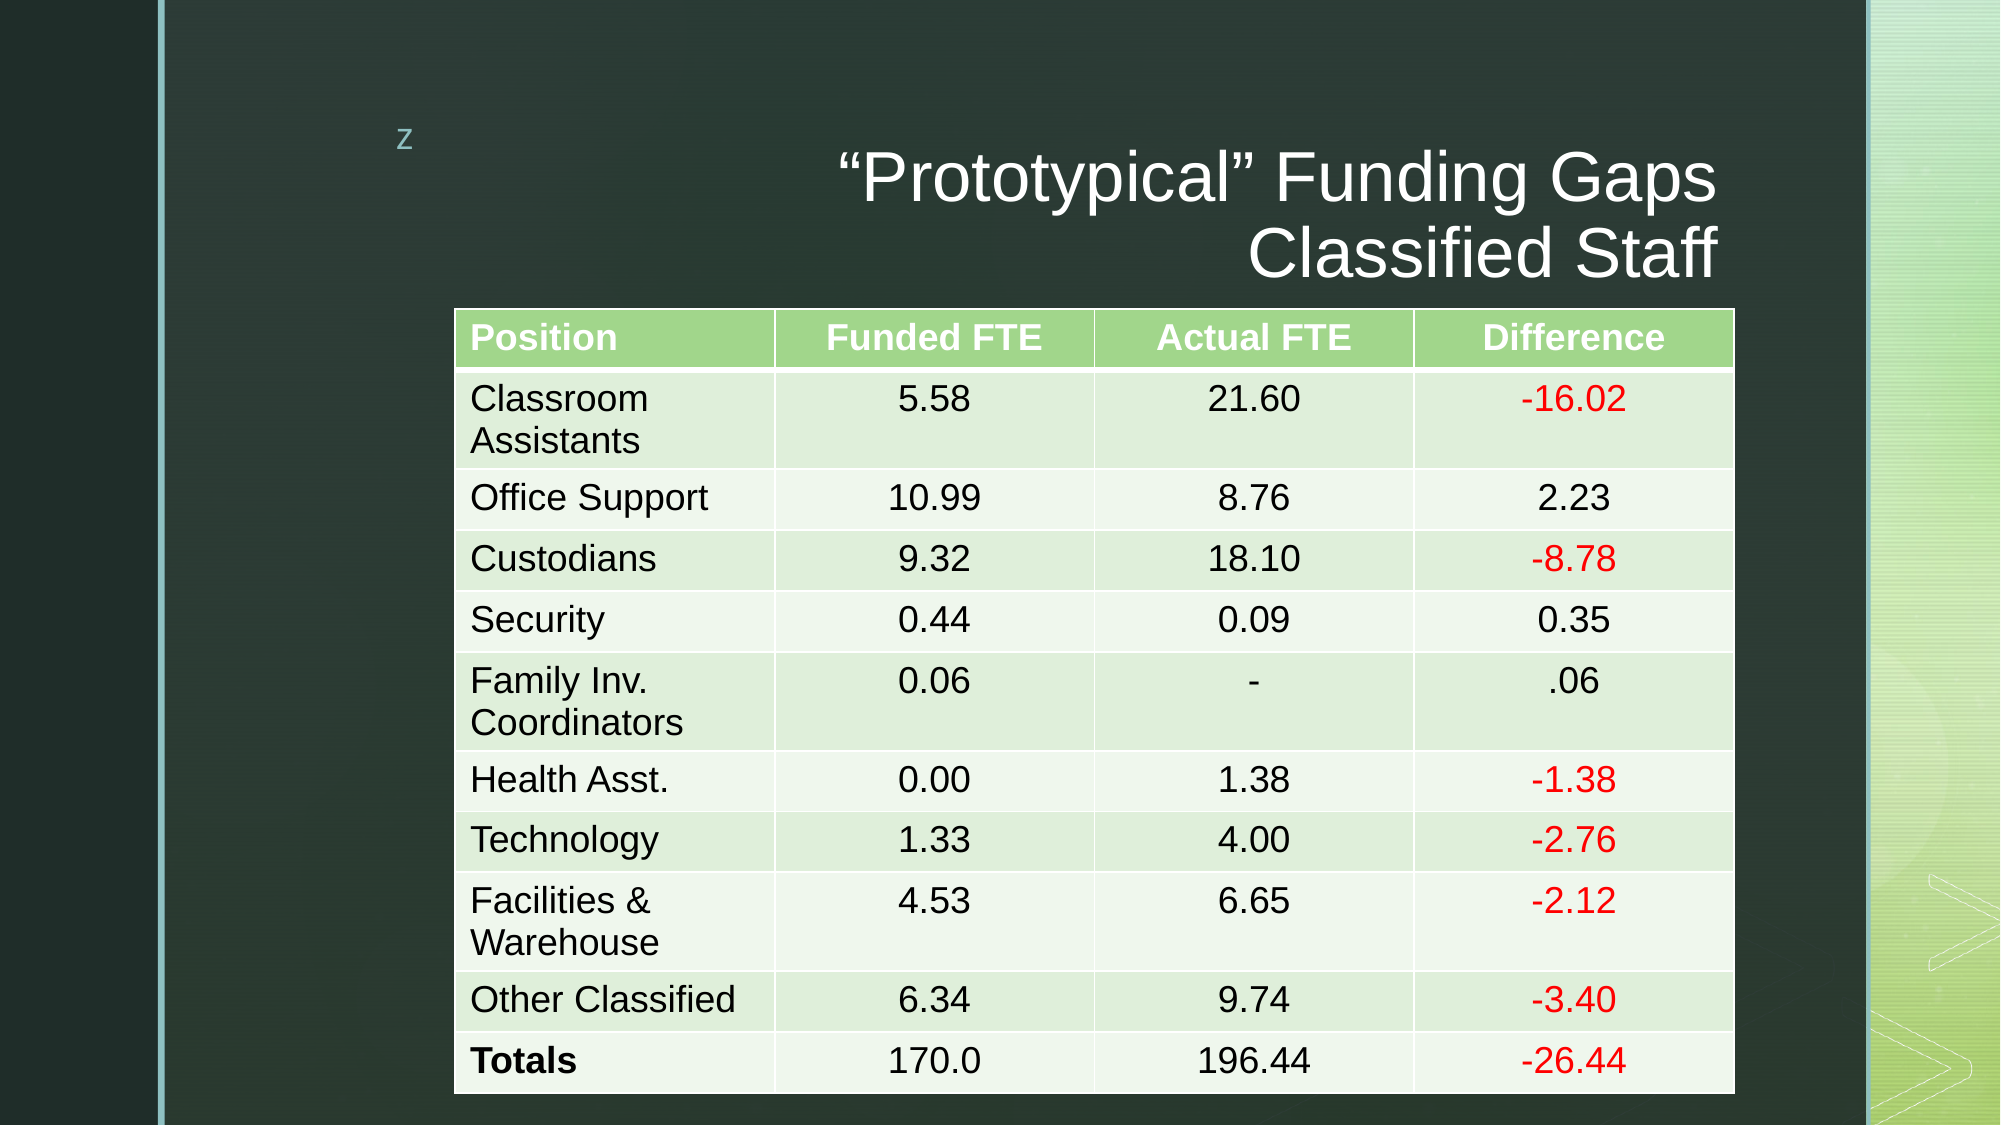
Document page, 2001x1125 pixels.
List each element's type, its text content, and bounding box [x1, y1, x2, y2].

title “Prototypical” Funding Gaps Classified Staff [428, 132, 1734, 310]
table_cell Facilities & Warehouse [456, 873, 774, 970]
table_cell 0.35 [1415, 592, 1733, 651]
table_cell -1.38 [1415, 752, 1733, 811]
table_cell -26.44 [1415, 1033, 1733, 1092]
table_cell -16.02 [1415, 373, 1733, 468]
table_cell 0.06 [776, 653, 1094, 750]
table_cell - [1095, 653, 1413, 750]
table_header Position [456, 310, 774, 367]
table_cell 196.44 [1095, 1033, 1413, 1092]
table_cell 0.00 [776, 752, 1094, 811]
table_cell Office Support [456, 470, 774, 529]
table_cell 4.00 [1095, 812, 1413, 871]
table_cell 9.74 [1095, 972, 1413, 1031]
table_cell 1.38 [1095, 752, 1413, 811]
table_cell 2.23 [1415, 470, 1733, 529]
table_cell 21.60 [1095, 373, 1413, 468]
table_cell 4.53 [776, 873, 1094, 970]
table_cell .06 [1415, 653, 1733, 750]
table_cell 5.58 [776, 373, 1094, 468]
table_header Funded FTE [776, 310, 1094, 367]
table_header Difference [1415, 310, 1733, 367]
table_cell -2.12 [1415, 873, 1733, 970]
table_cell Technology [456, 812, 774, 871]
table_cell 18.10 [1095, 531, 1413, 590]
table_cell 6.65 [1095, 873, 1413, 970]
table_cell 8.76 [1095, 470, 1413, 529]
table_cell 10.99 [776, 470, 1094, 529]
table_cell -2.76 [1415, 812, 1733, 871]
table_cell Security [456, 592, 774, 651]
table_cell Family Inv. Coordinators [456, 653, 774, 750]
table_header Actual FTE [1095, 310, 1413, 367]
table_cell 0.09 [1095, 592, 1413, 651]
table_cell Totals [456, 1033, 774, 1092]
table_cell 170.0 [776, 1033, 1094, 1092]
table_cell Other Classified [456, 972, 774, 1031]
table_cell 6.34 [776, 972, 1094, 1031]
table_cell -8.78 [1415, 531, 1733, 590]
table_cell Custodians [456, 531, 774, 590]
table_cell -3.40 [1415, 972, 1733, 1031]
table_cell 0.44 [776, 592, 1094, 651]
table_cell Health Asst. [456, 752, 774, 811]
table_cell 1.33 [776, 812, 1094, 871]
table_cell Classroom Assistants [456, 373, 774, 468]
picture [1871, 0, 2001, 1125]
table_cell 9.32 [776, 531, 1094, 590]
